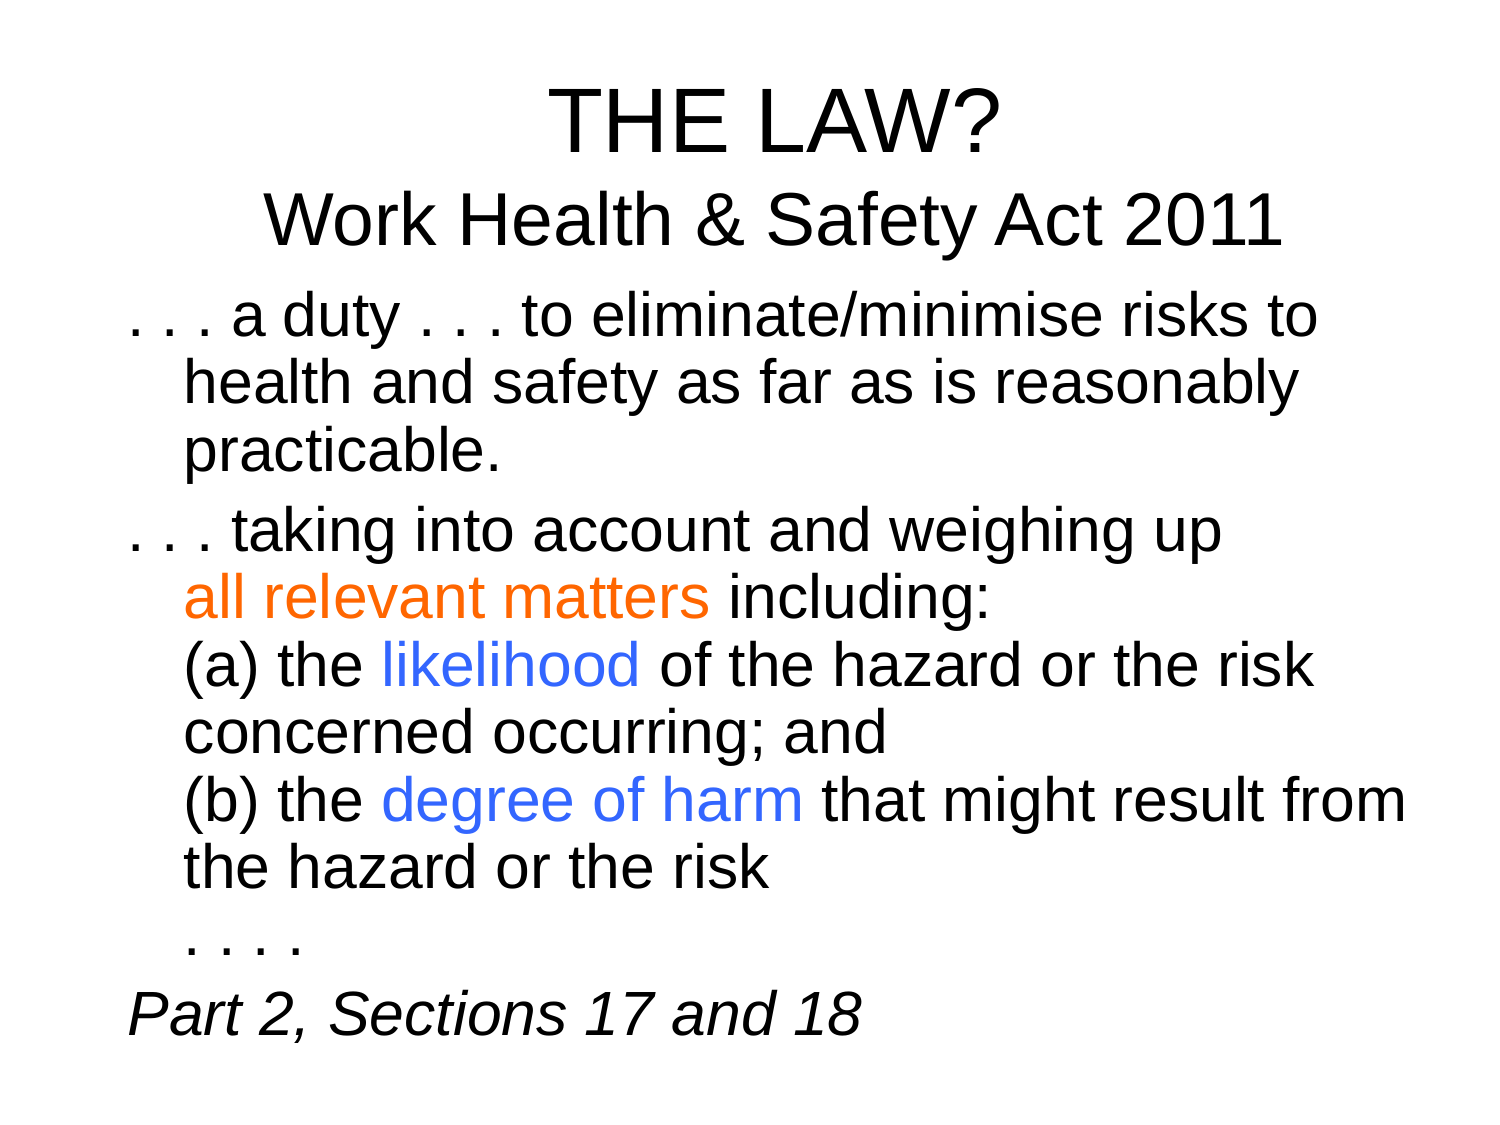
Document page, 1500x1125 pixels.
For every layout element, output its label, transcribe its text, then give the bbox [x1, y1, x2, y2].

title THE LAW? Work Health & Safety Act 2011 [64, 66, 1485, 256]
list . . . a duty . . . to eliminate/minimise risks to health and safety as far as is reasonably practicable. . . . taking into account and weighing up all relevant matters including: (a) the likelihood of the hazard or the risk concerned occurring; and (b) the degree of harm that might result from the hazard or the risk . . . . Part 2, Sections 17 and 18 [112, 275, 1463, 1100]
